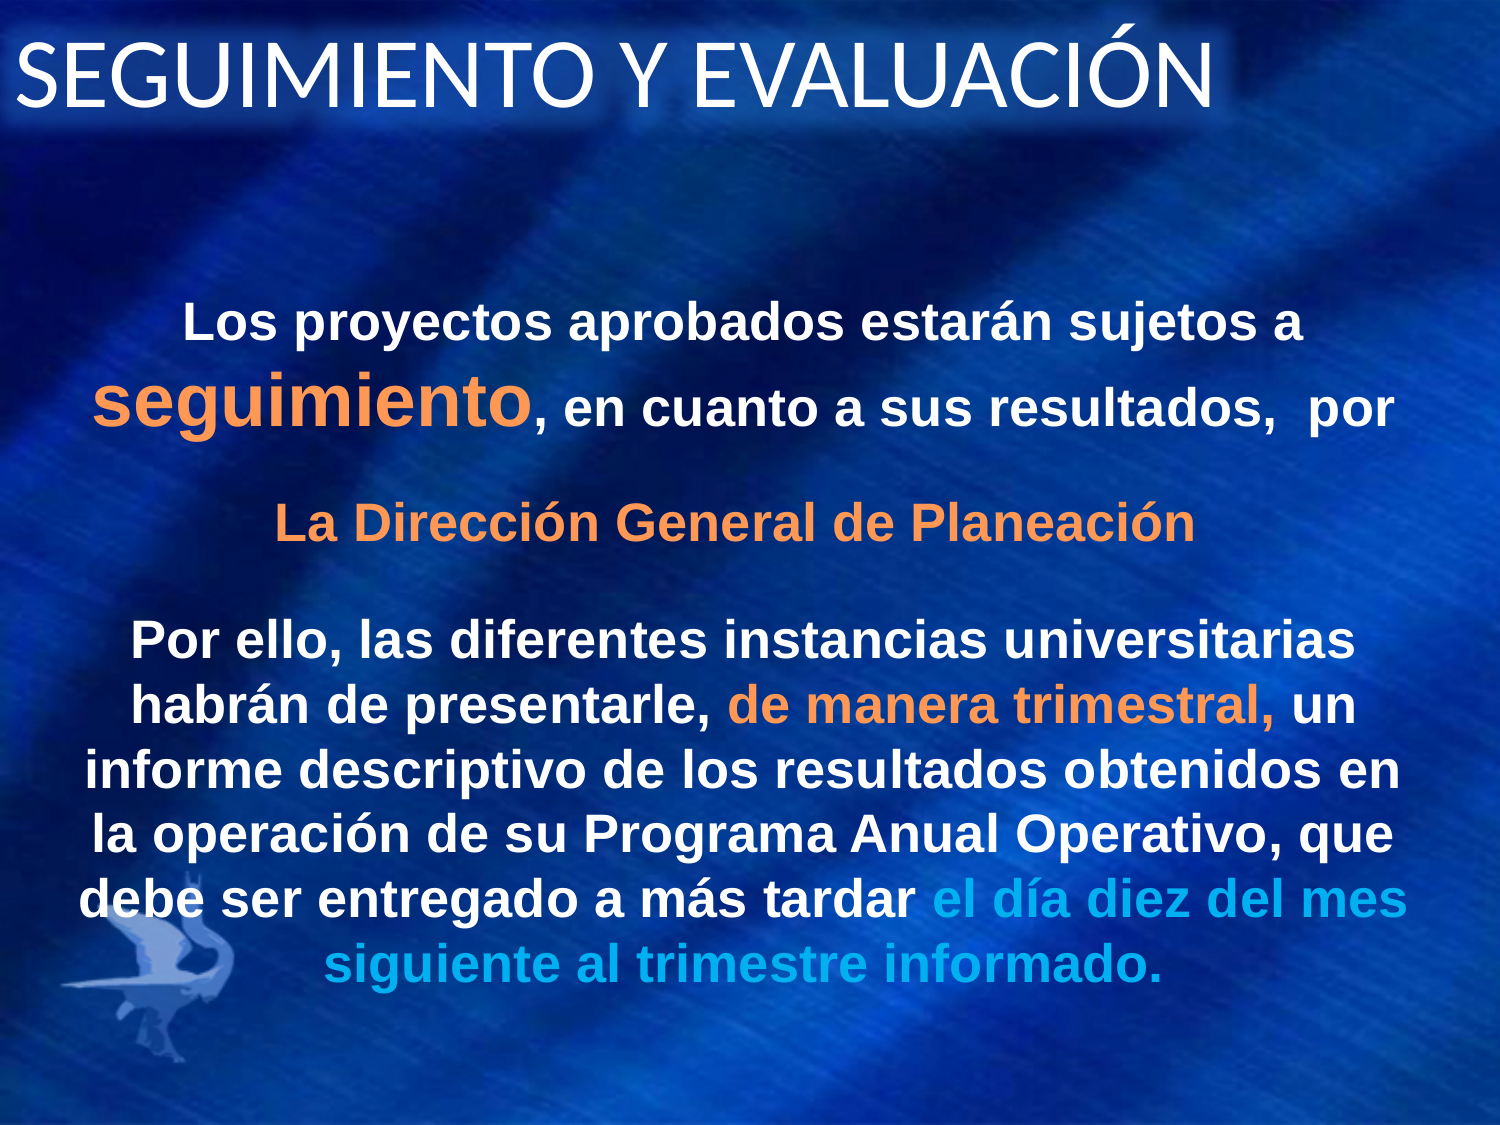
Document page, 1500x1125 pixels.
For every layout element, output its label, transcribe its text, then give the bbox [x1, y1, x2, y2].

picture [0, 0, 1500, 1125]
list Los proyectos aprobados estarán sujetos a seguimiento, en cuanto a sus resultados, por La Dirección General de Planeación Por ello, las diferentes instancias universitarias habrán de presentarle, de manera trimestral, un informe descriptivo de los resultados obtenidos en la operación de su Programa Anual Operativo, que debe ser entregado a más tardar el día diez del mes siguiente al trimestre informado. [46, 199, 1442, 1055]
text_box SEGUIMIENTO Y EVALUACIÓN [16, 16, 1286, 151]
